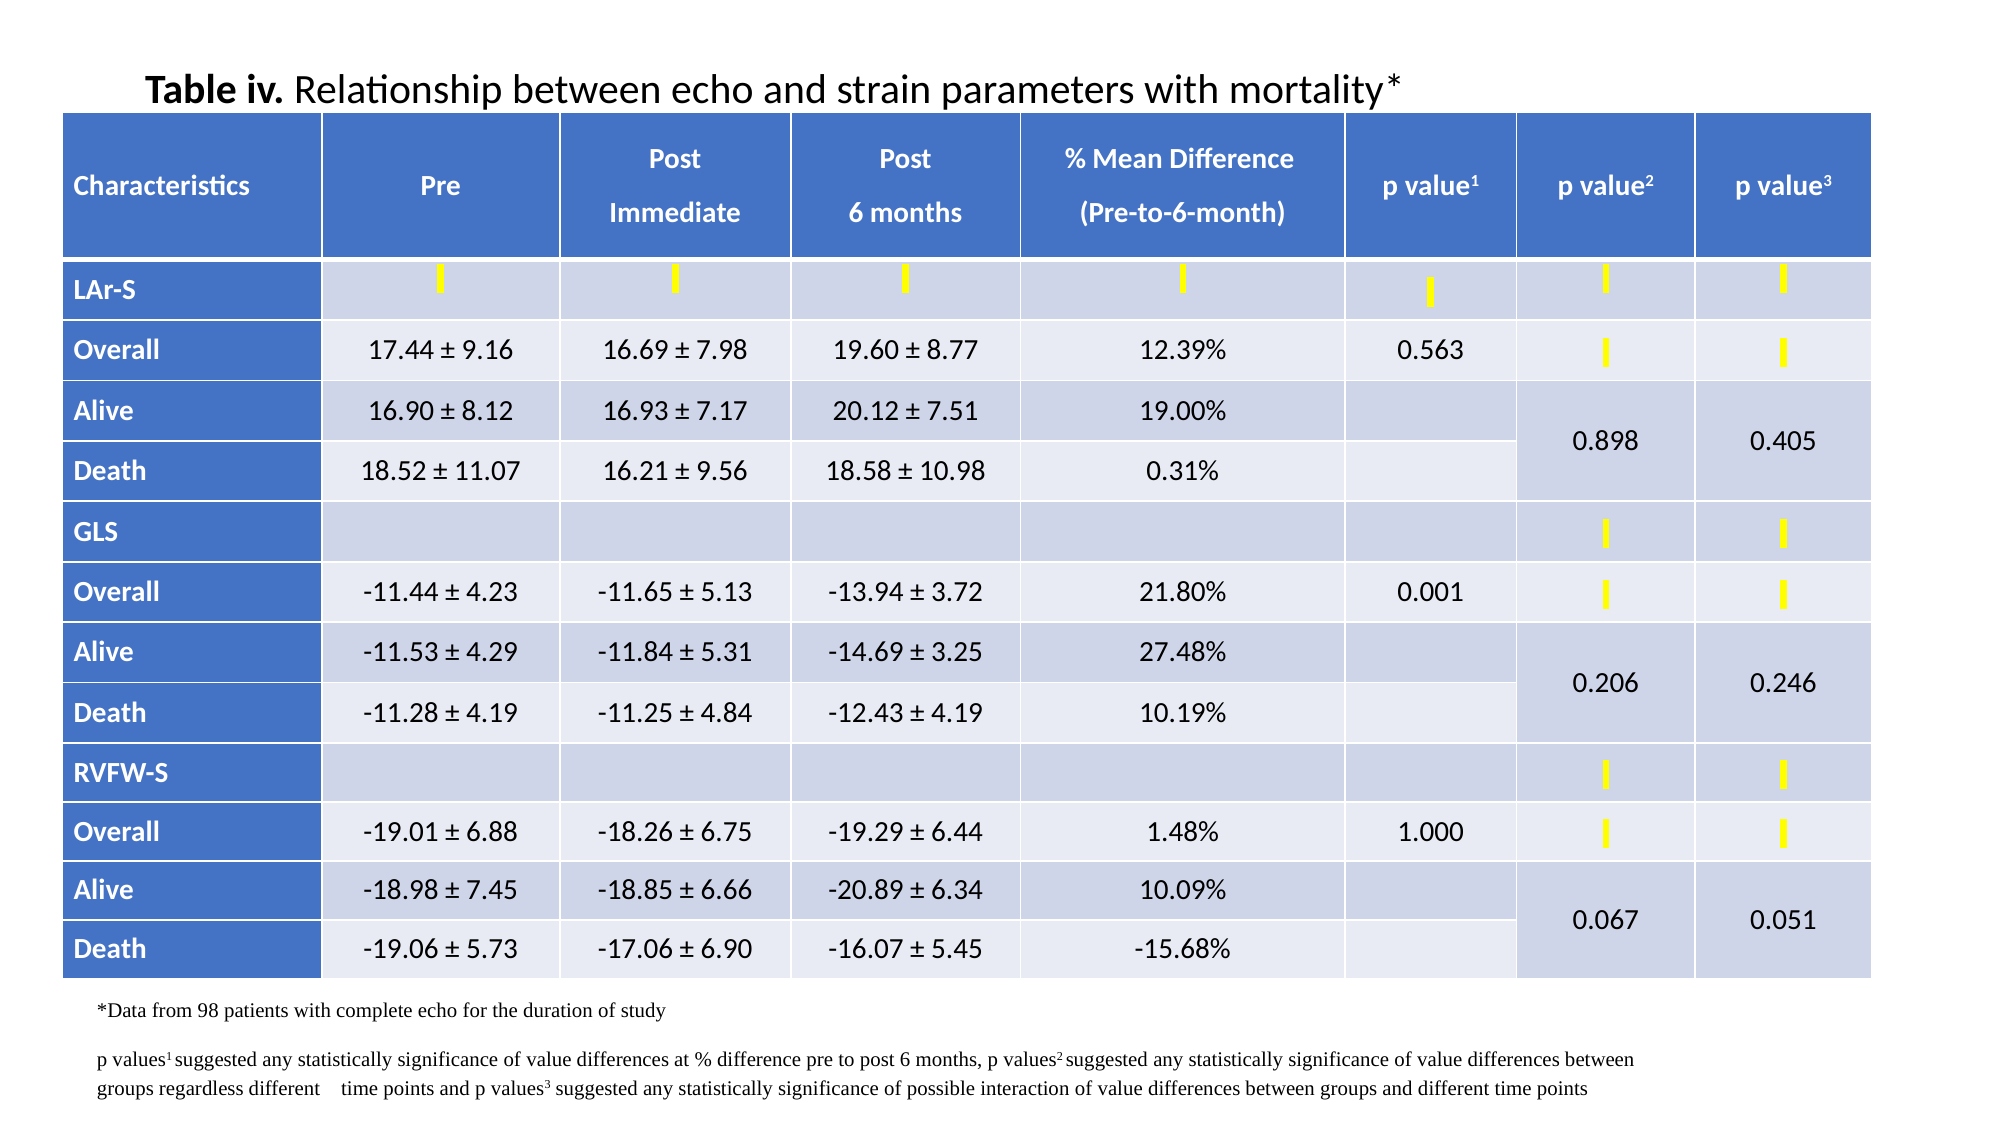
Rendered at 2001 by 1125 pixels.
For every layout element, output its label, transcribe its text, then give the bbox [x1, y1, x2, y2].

table_header p value3 [1696, 113, 1871, 257]
table_cell 16.93 ± 7.17 [561, 381, 790, 440]
table_cell -17.06 ± 6.90 [561, 921, 790, 978]
table_cell [1021, 744, 1344, 801]
table_cell [1346, 921, 1516, 978]
table_cell [1696, 803, 1871, 860]
table_cell [1517, 563, 1694, 621]
table_cell 0.206 [1517, 623, 1694, 742]
table_cell -12.43 ± 4.19 [792, 683, 1020, 742]
table_cell GLS [63, 502, 321, 561]
table_cell [1696, 262, 1871, 319]
table_cell [1021, 502, 1344, 561]
table_cell 16.90 ± 8.12 [323, 381, 559, 440]
table_cell 19.00% [1021, 381, 1344, 440]
table_cell [323, 744, 559, 801]
table_cell -19.01 ± 6.88 [323, 803, 559, 860]
table_cell 0.563 [1346, 321, 1516, 380]
table_cell [1696, 502, 1871, 561]
table_header p value2 [1517, 113, 1694, 257]
table_cell -11.53 ± 4.29 [323, 623, 559, 682]
table_header % Mean Difference (Pre-to-6-month) [1021, 120, 1344, 257]
table_cell Death [63, 683, 321, 742]
table_cell Death [63, 442, 321, 500]
text_box *Data from 98 patients with complete echo for the duration of study p values1 suggested any statistically significance of value differences at % difference pre to post 6 months, p values2 suggested any statistically significance of value differences between groups regardless different time points and p values3 suggested any statistically significance of possible interaction of value differences between groups and different time points [82, 985, 1665, 1125]
table_cell [1517, 321, 1694, 380]
table_cell 0.31% [1021, 442, 1344, 500]
table_cell -15.68% [1021, 921, 1344, 978]
table_cell 0.051 [1696, 862, 1871, 978]
table_cell [1517, 803, 1694, 860]
table_cell Death [63, 921, 321, 978]
table_cell [1517, 744, 1694, 801]
table_header Post 6 months [792, 120, 1020, 257]
table_cell Overall [63, 321, 321, 380]
table_cell -11.84 ± 5.31 [561, 623, 790, 682]
table_cell -20.89 ± 6.34 [792, 862, 1020, 919]
table_cell [1346, 502, 1516, 561]
table_cell 18.58 ± 10.98 [792, 442, 1020, 500]
table_cell [1346, 442, 1516, 500]
table_cell 0.246 [1696, 623, 1871, 742]
table_cell Alive [63, 862, 321, 919]
table_cell [1696, 563, 1871, 621]
table_header Post Immediate [561, 120, 790, 257]
table_cell 16.69 ± 7.98 [561, 321, 790, 380]
table_cell Overall [63, 803, 321, 860]
table_cell [792, 262, 1020, 319]
table_cell 17.44 ± 9.16 [323, 321, 559, 380]
table_cell [1346, 381, 1516, 440]
table_header p value1 [1346, 113, 1516, 257]
table_cell 18.52 ± 11.07 [323, 442, 559, 500]
table_cell -11.25 ± 4.84 [561, 683, 790, 742]
table_cell -13.94 ± 3.72 [792, 563, 1020, 621]
table_cell [1517, 262, 1694, 319]
table_cell [792, 744, 1020, 801]
table_cell [1696, 321, 1871, 380]
table_cell 12.39% [1021, 321, 1344, 380]
table_cell -16.07 ± 5.45 [792, 921, 1020, 978]
table_cell [323, 502, 559, 561]
table_header Pre [323, 120, 559, 257]
table_cell -11.28 ± 4.19 [323, 683, 559, 742]
table_cell [1696, 744, 1871, 801]
table_cell [561, 502, 790, 561]
table_cell Alive [63, 381, 321, 440]
table_cell 21.80% [1021, 563, 1344, 621]
text_box Table iv. Relationship between echo and strain parameters with mortality* [130, 54, 1421, 120]
table_cell [792, 502, 1020, 561]
table_cell [561, 744, 790, 801]
table_cell -11.44 ± 4.23 [323, 563, 559, 621]
table_cell 10.09% [1021, 862, 1344, 919]
table_cell [323, 262, 559, 319]
table_cell [1346, 862, 1516, 919]
table_cell LAr-S [63, 262, 321, 319]
table_header Characteristics [63, 113, 321, 257]
table_cell 1.000 [1346, 803, 1516, 860]
table_cell Overall [63, 563, 321, 621]
table_cell RVFW-S [63, 744, 321, 801]
table_cell -19.29 ± 6.44 [792, 803, 1020, 860]
table_cell -18.26 ± 6.75 [561, 803, 790, 860]
table_cell 27.48% [1021, 623, 1344, 682]
table_cell -11.65 ± 5.13 [561, 563, 790, 621]
table_cell 0.067 [1517, 862, 1694, 978]
table_cell -19.06 ± 5.73 [323, 921, 559, 978]
table_cell [1346, 262, 1516, 319]
table_cell 0.001 [1346, 563, 1516, 621]
table_cell 0.405 [1696, 381, 1871, 500]
table_cell [1517, 502, 1694, 561]
table_cell 0.898 [1517, 381, 1694, 500]
table_cell 1.48% [1021, 803, 1344, 860]
table_cell 19.60 ± 8.77 [792, 321, 1020, 380]
table_cell -18.85 ± 6.66 [561, 862, 790, 919]
table_cell 16.21 ± 9.56 [561, 442, 790, 500]
table_cell -18.98 ± 7.45 [323, 862, 559, 919]
table_cell [1346, 623, 1516, 682]
table_cell [1346, 744, 1516, 801]
table_cell -14.69 ± 3.25 [792, 623, 1020, 682]
table_cell 10.19% [1021, 683, 1344, 742]
table_cell [1346, 683, 1516, 742]
table_cell [561, 262, 790, 319]
table_cell [1021, 262, 1344, 319]
table_cell Alive [63, 623, 321, 682]
table_cell 20.12 ± 7.51 [792, 381, 1020, 440]
